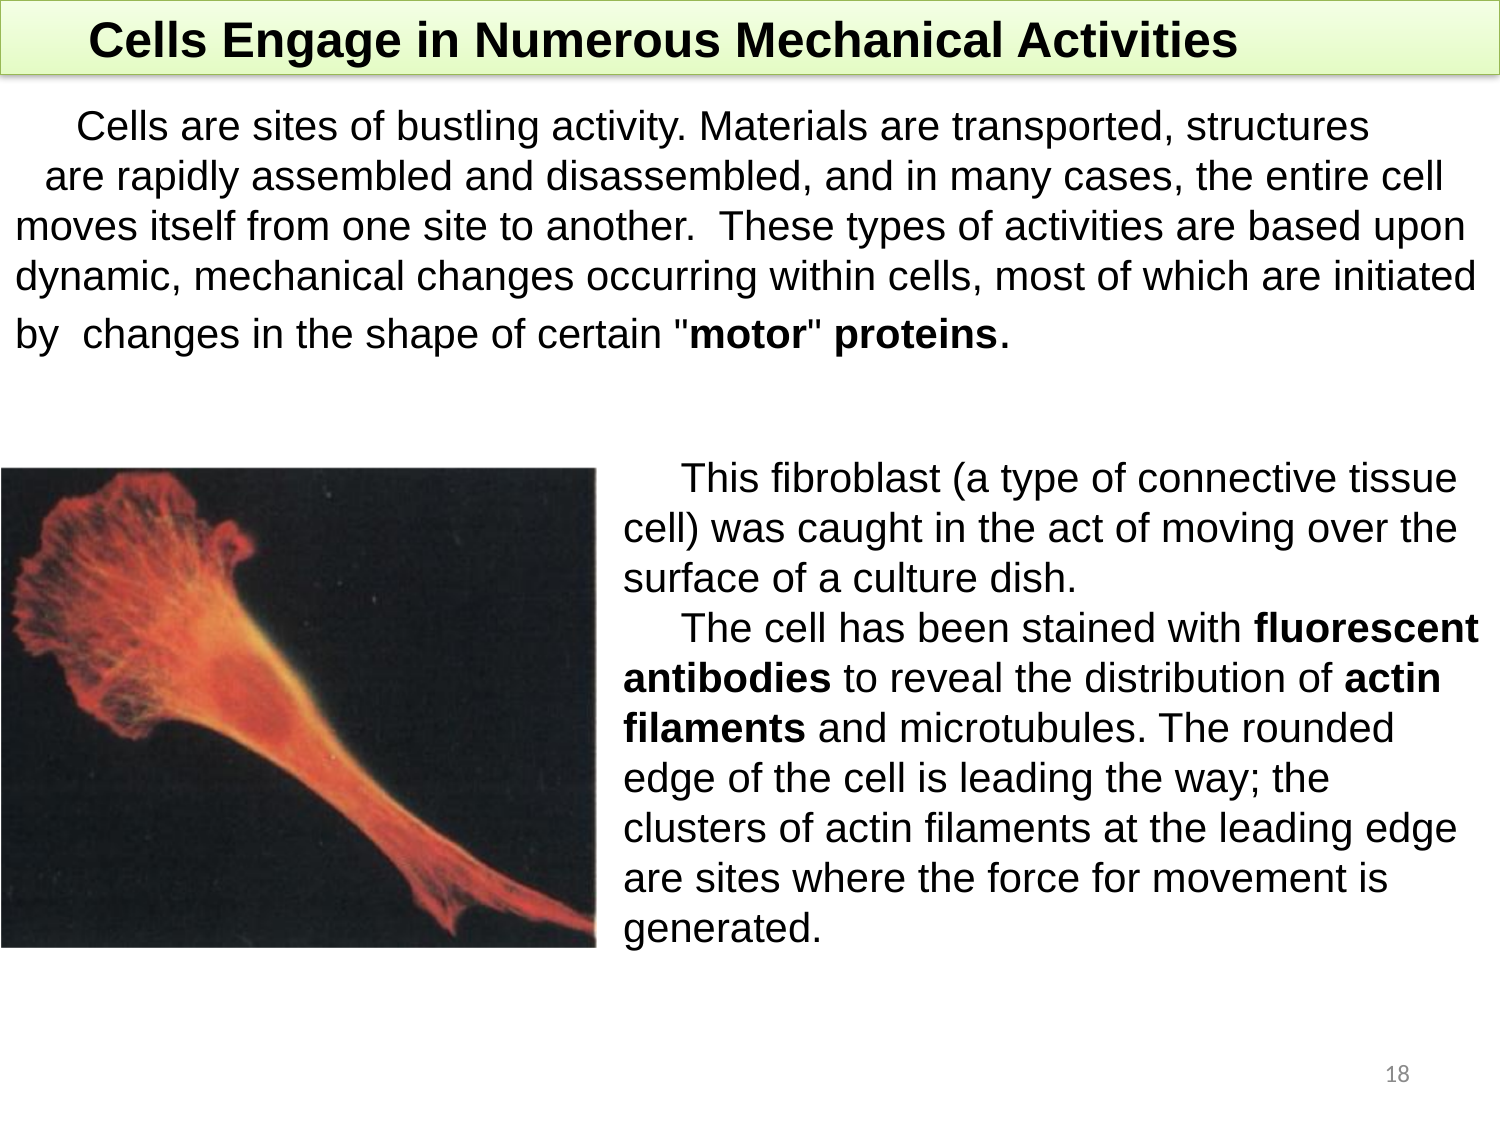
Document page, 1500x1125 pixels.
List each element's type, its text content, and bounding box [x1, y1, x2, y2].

slide_number 18 [1074, 1042, 1425, 1103]
text_box Cells are sites of bustling activity. Materials are transported, structures are rapidly assembled and disassembled, and in many cases, the entire cell moves itself from one site to another. These types of activities are based upon dynamic, mechanical changes occurring within cells, most of which are initiated by changes in the shape of certain "motor" proteins. [0, 81, 1500, 412]
text_box This fibroblast (a type of connective tissue cell) was caught in the act of moving over the surface of a culture dish. The cell has been stained with fluorescent antibodies to reveal the distribution of actin filaments and microtubules. The rounded edge of the cell is leading the way; the clusters of actin filaments at the leading edge are sites where the force for movement is generated. [608, 442, 1500, 958]
text_box Cells Engage in Numerous Mechanical Activities [0, 0, 1500, 75]
picture [2, 409, 596, 1007]
